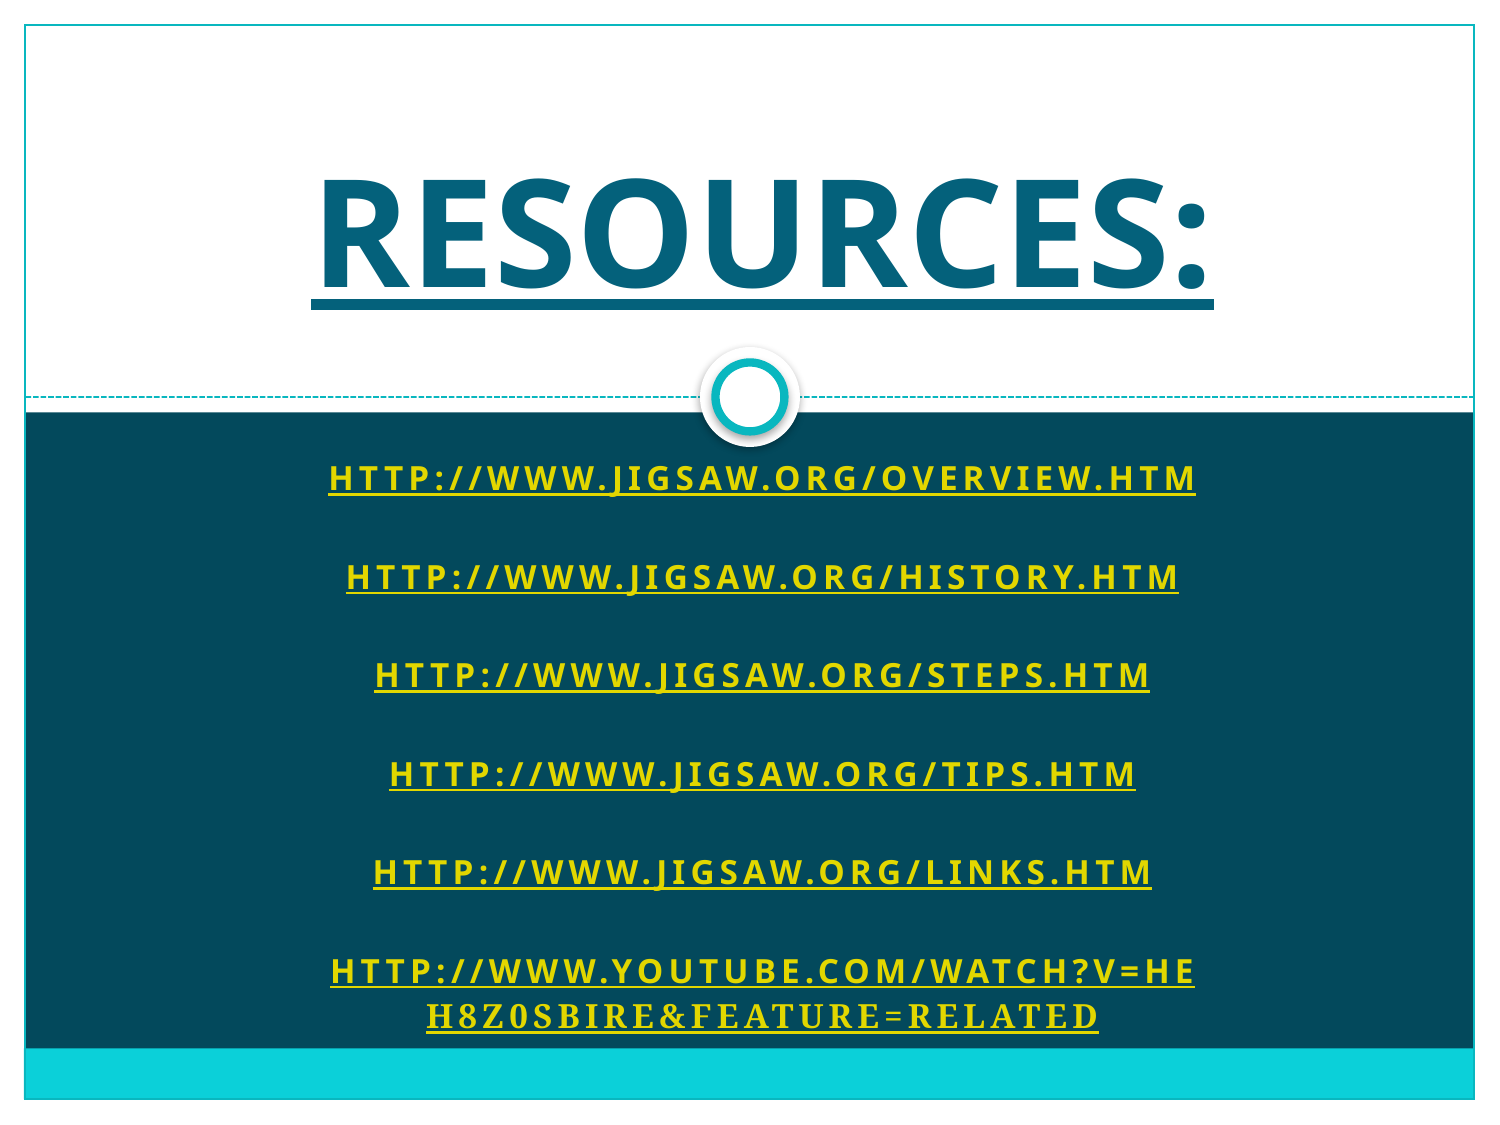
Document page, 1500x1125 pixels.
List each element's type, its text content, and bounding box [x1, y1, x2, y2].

title RESOURCES: [125, 37, 1400, 325]
subtitle http://www.jigsaw.org/overview.htm http://www.jigsaw.org/history.htm http://www.jigsaw.org/steps.htm http://www.jigsaw.org/tips.htm http://www.jigsaw.org/links.htm http://www.youtube.com/watch?v=HEh8Z0sbiRE&feature=related [237, 450, 1288, 1038]
